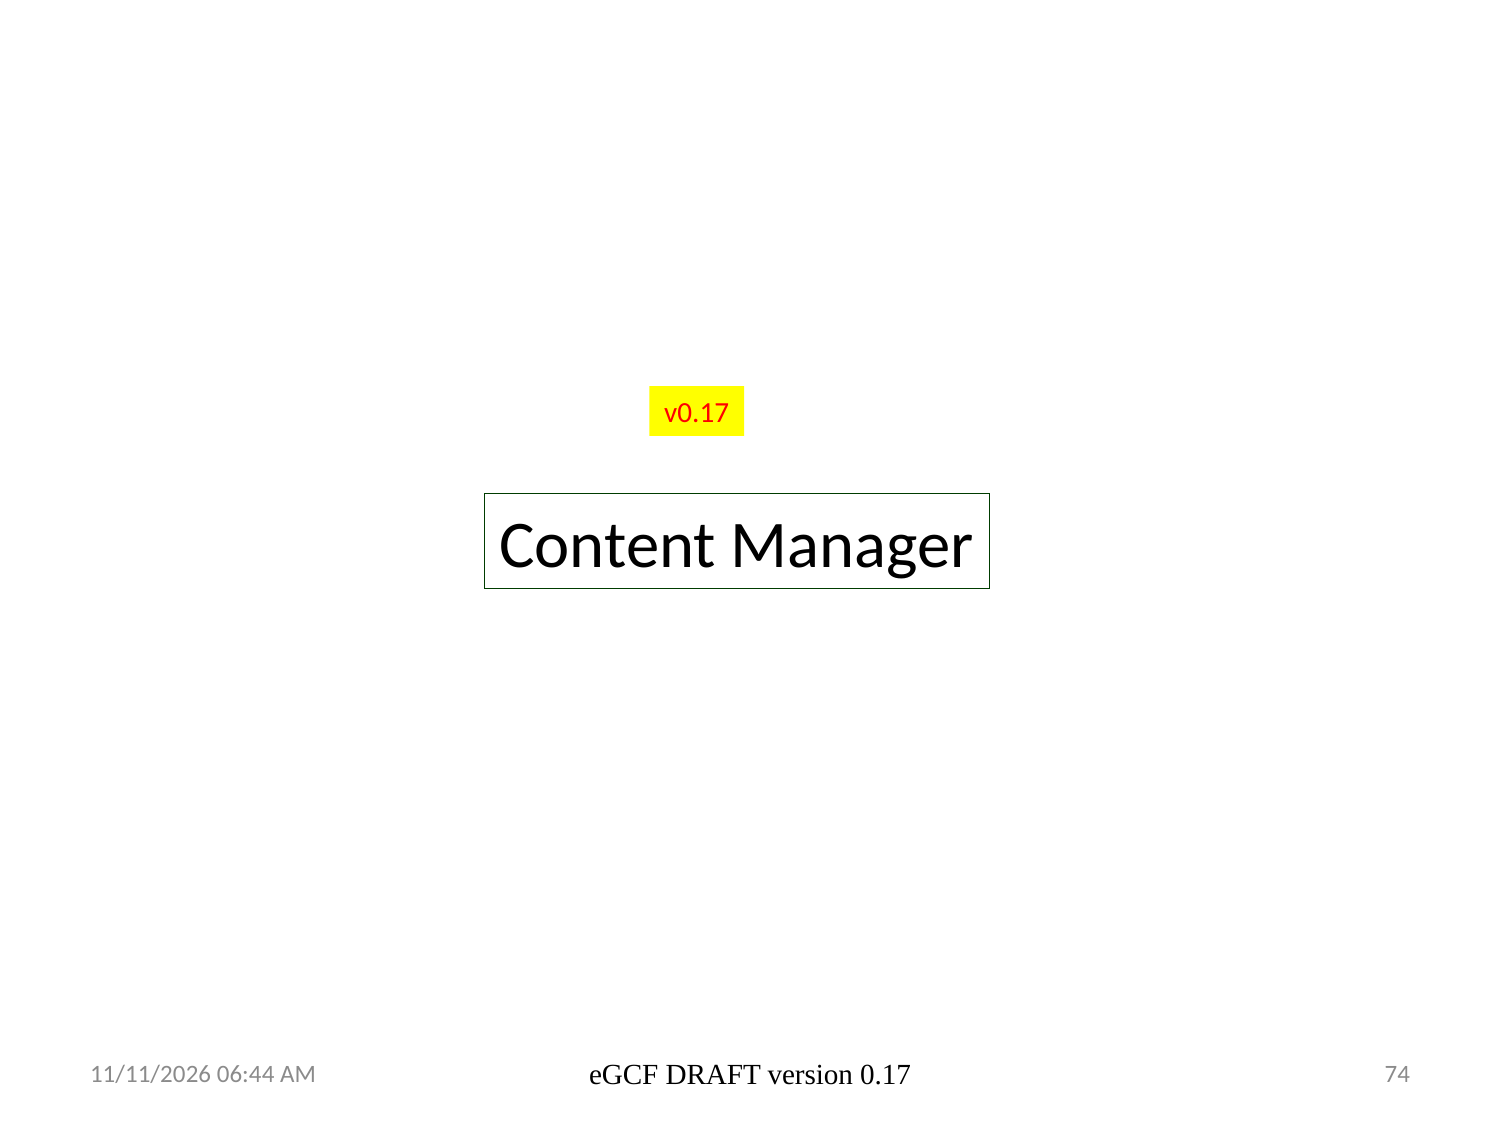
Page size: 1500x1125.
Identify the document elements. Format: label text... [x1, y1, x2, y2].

footer eGCF DRAFT version 0.17 [512, 1042, 988, 1103]
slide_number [75, 1042, 425, 1103]
text_box v0.17 [649, 386, 745, 436]
slide_number 74 [1074, 1042, 1425, 1103]
text_box Content Manager [484, 493, 990, 589]
